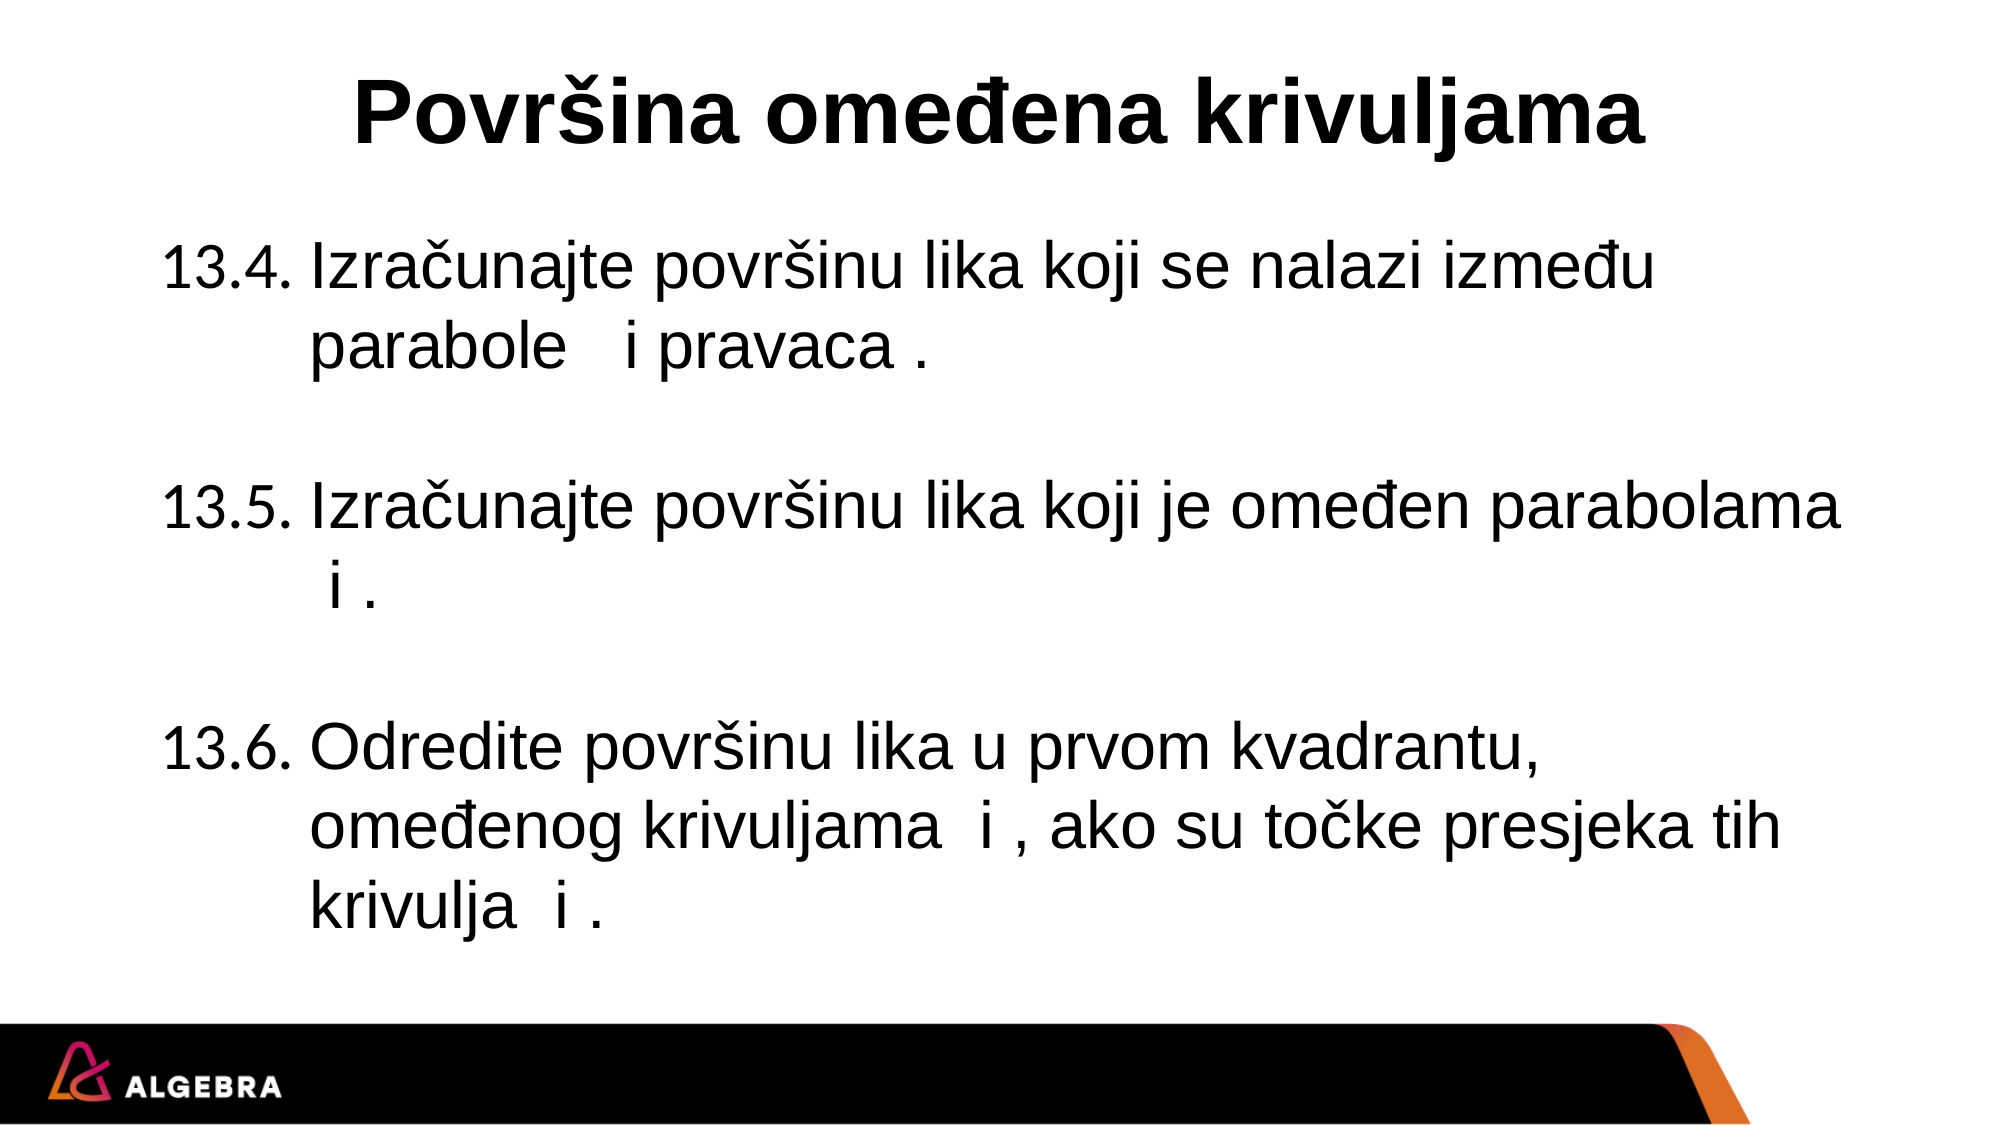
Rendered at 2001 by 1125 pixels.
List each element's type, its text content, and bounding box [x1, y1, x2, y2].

picture [0, 1023, 1958, 1125]
title Površina omeđena krivuljama [137, 4, 1863, 223]
